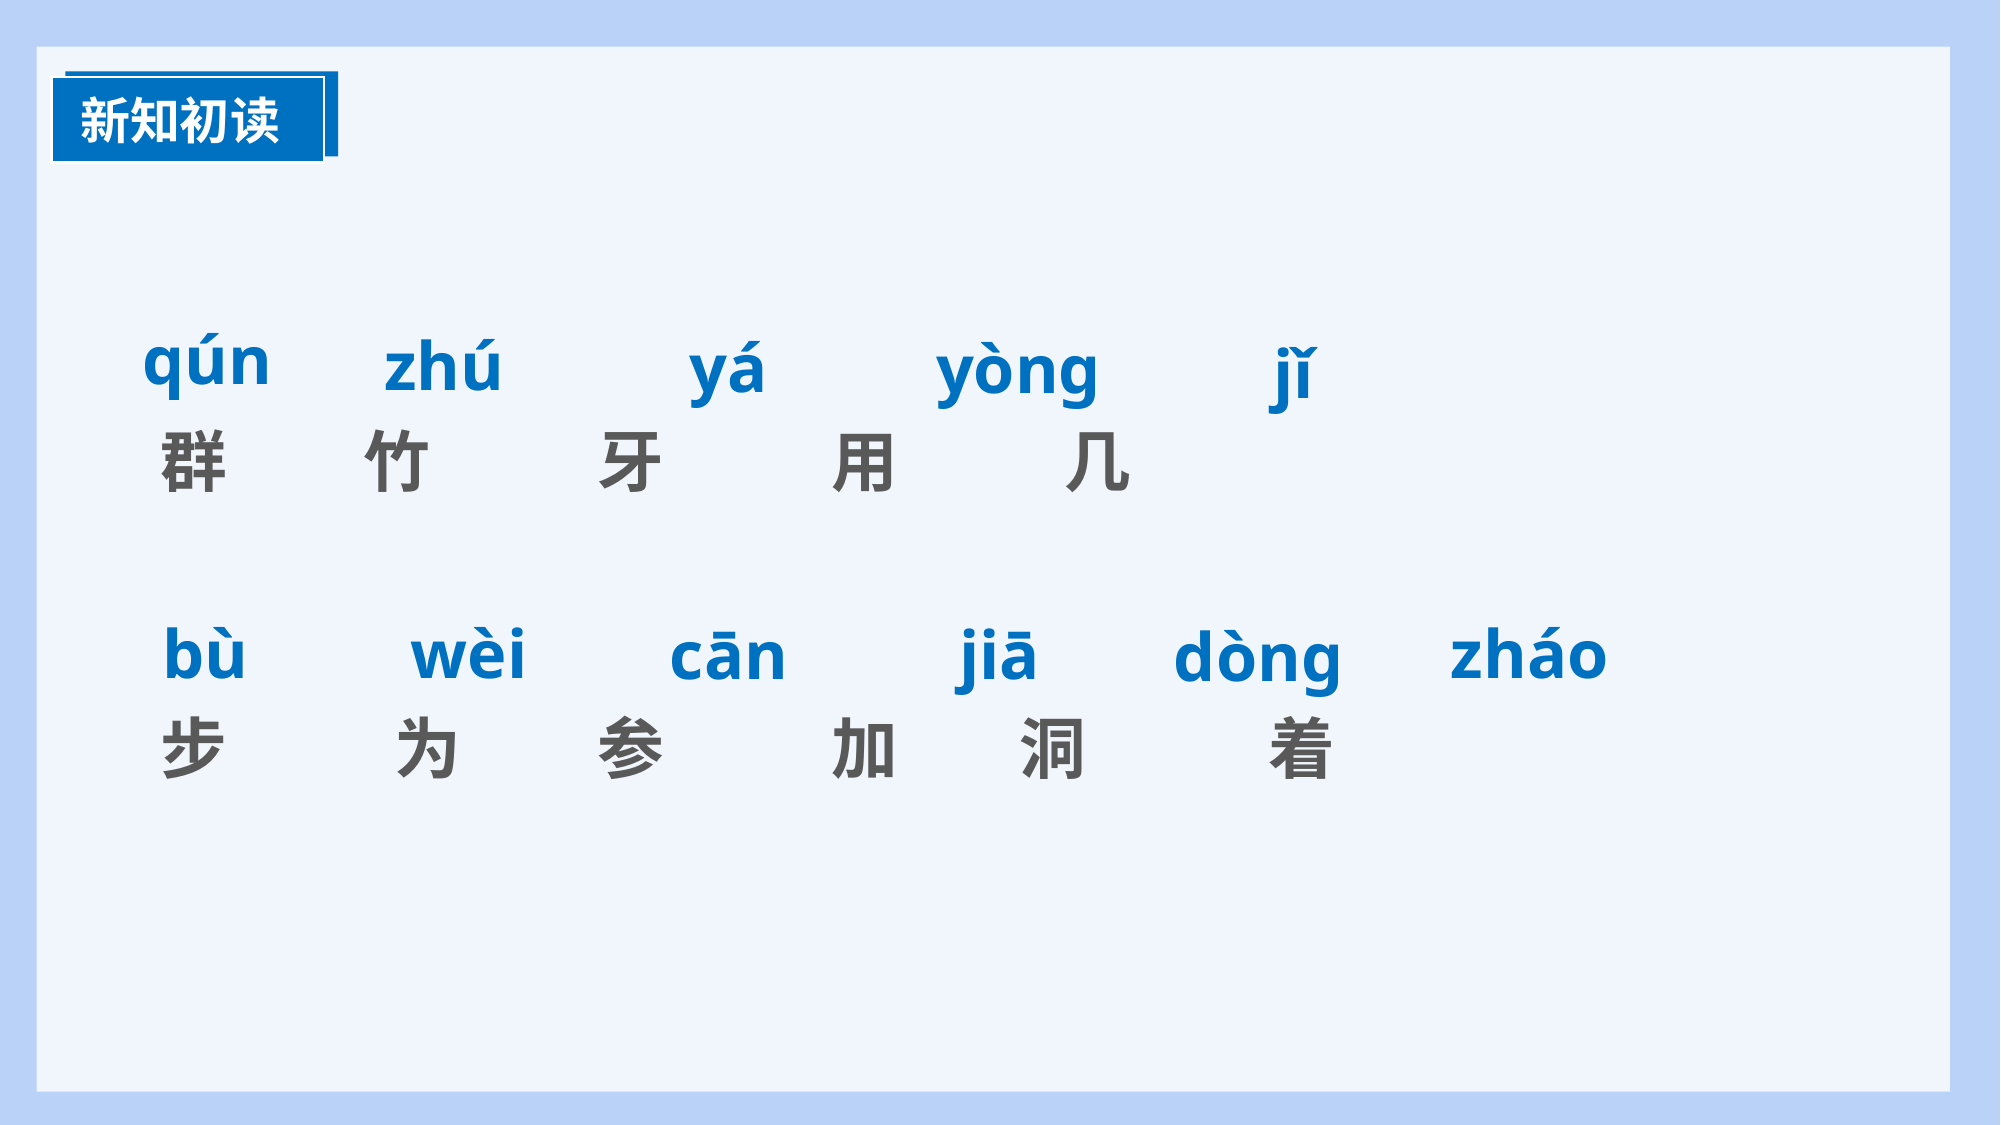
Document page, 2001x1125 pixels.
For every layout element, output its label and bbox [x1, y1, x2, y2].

text_box [36, 46, 1951, 1093]
text_box [51, 71, 339, 163]
text_box [126, 310, 1667, 719]
